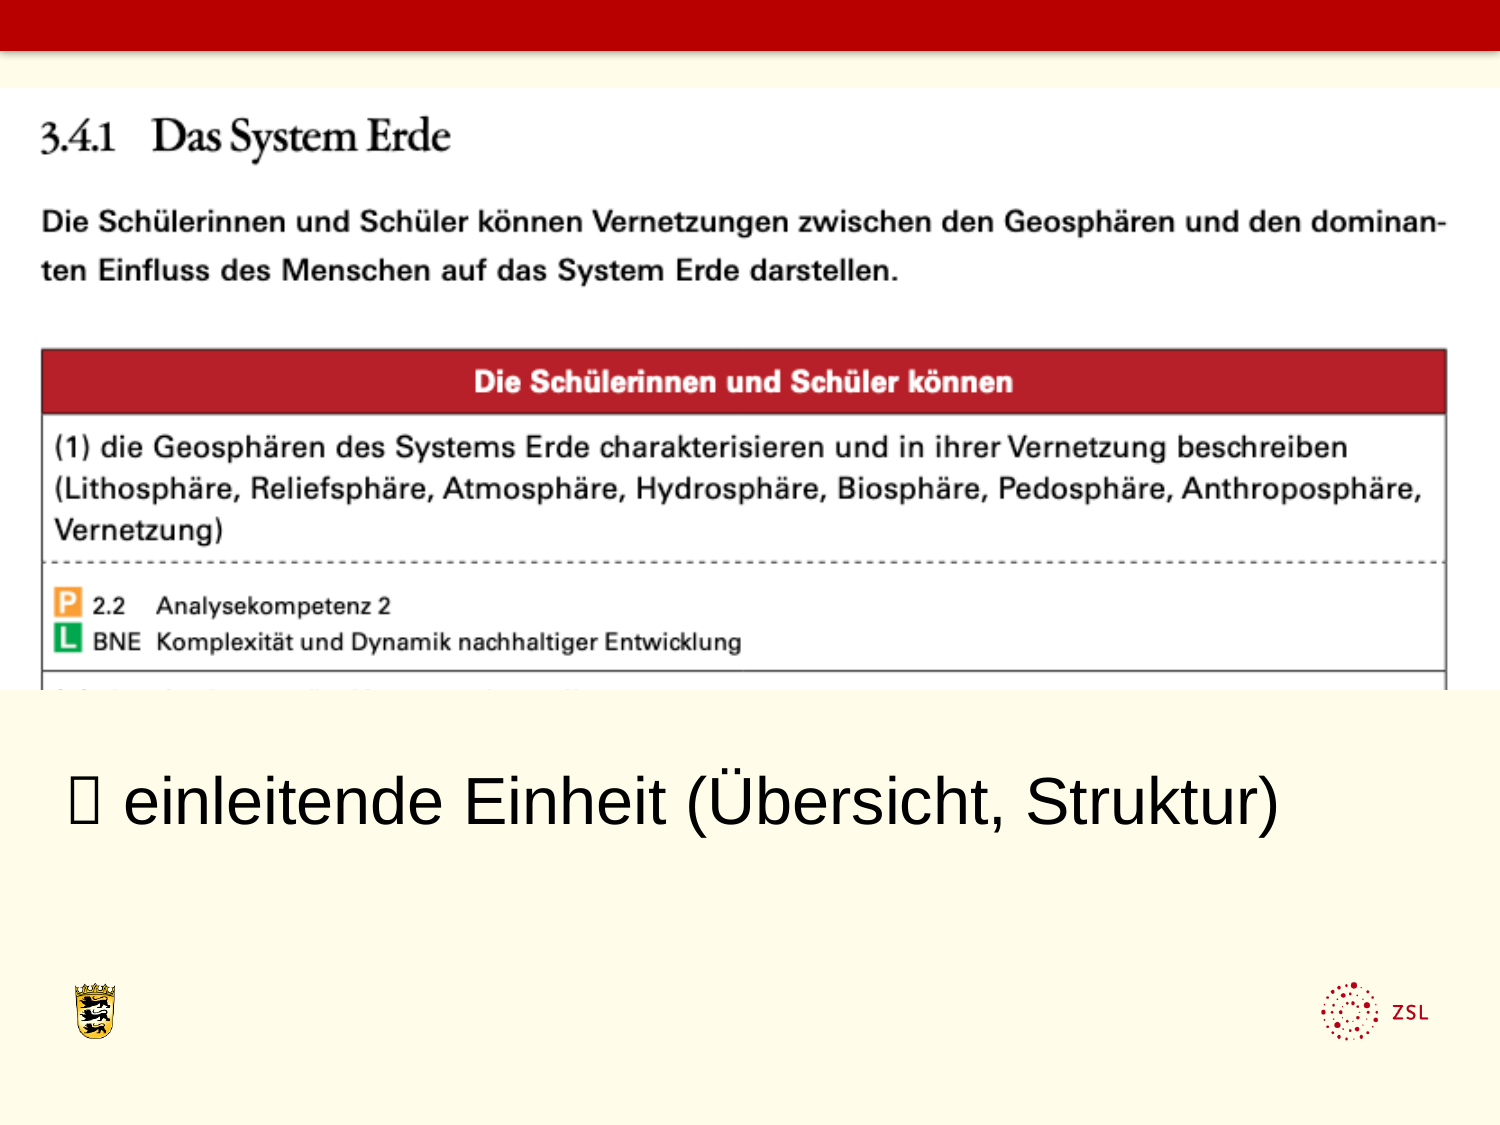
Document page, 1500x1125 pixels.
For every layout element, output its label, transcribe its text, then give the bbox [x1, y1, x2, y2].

text_box  einleitende Einheit (Übersicht, Struktur) [49, 750, 1297, 845]
picture [73, 981, 117, 1041]
picture [0, 87, 1500, 690]
picture [1320, 981, 1429, 1041]
